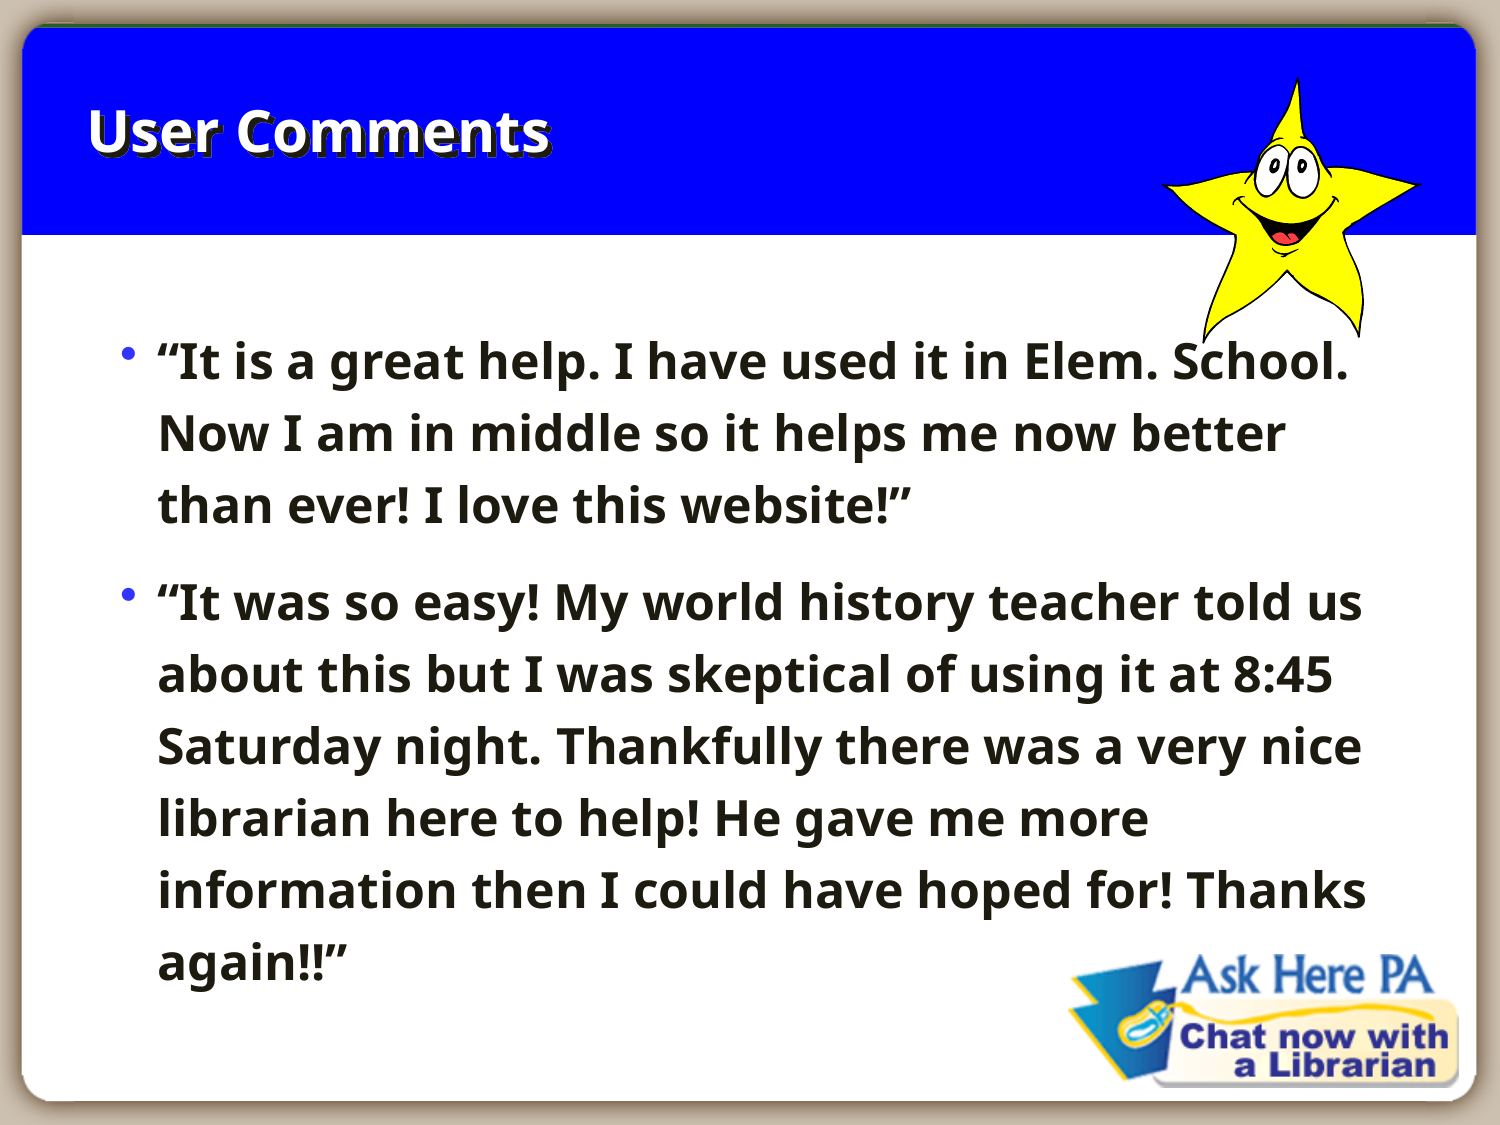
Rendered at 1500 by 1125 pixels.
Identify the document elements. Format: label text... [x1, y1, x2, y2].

picture [0, 0, 1500, 1125]
title User Comments [71, 23, 1119, 236]
list “It is a great help. I have used it in Elem. School. Now I am in middle so it helps me now better than ever! I love this website!” “It was so easy! My world history teacher told us about this but I was skeptical of using it at 8:45 Saturday night. Thankfully there was a very nice librarian here to help! He gave me more information then I could have hoped for! Thanks again!!” [117, 317, 1382, 1008]
